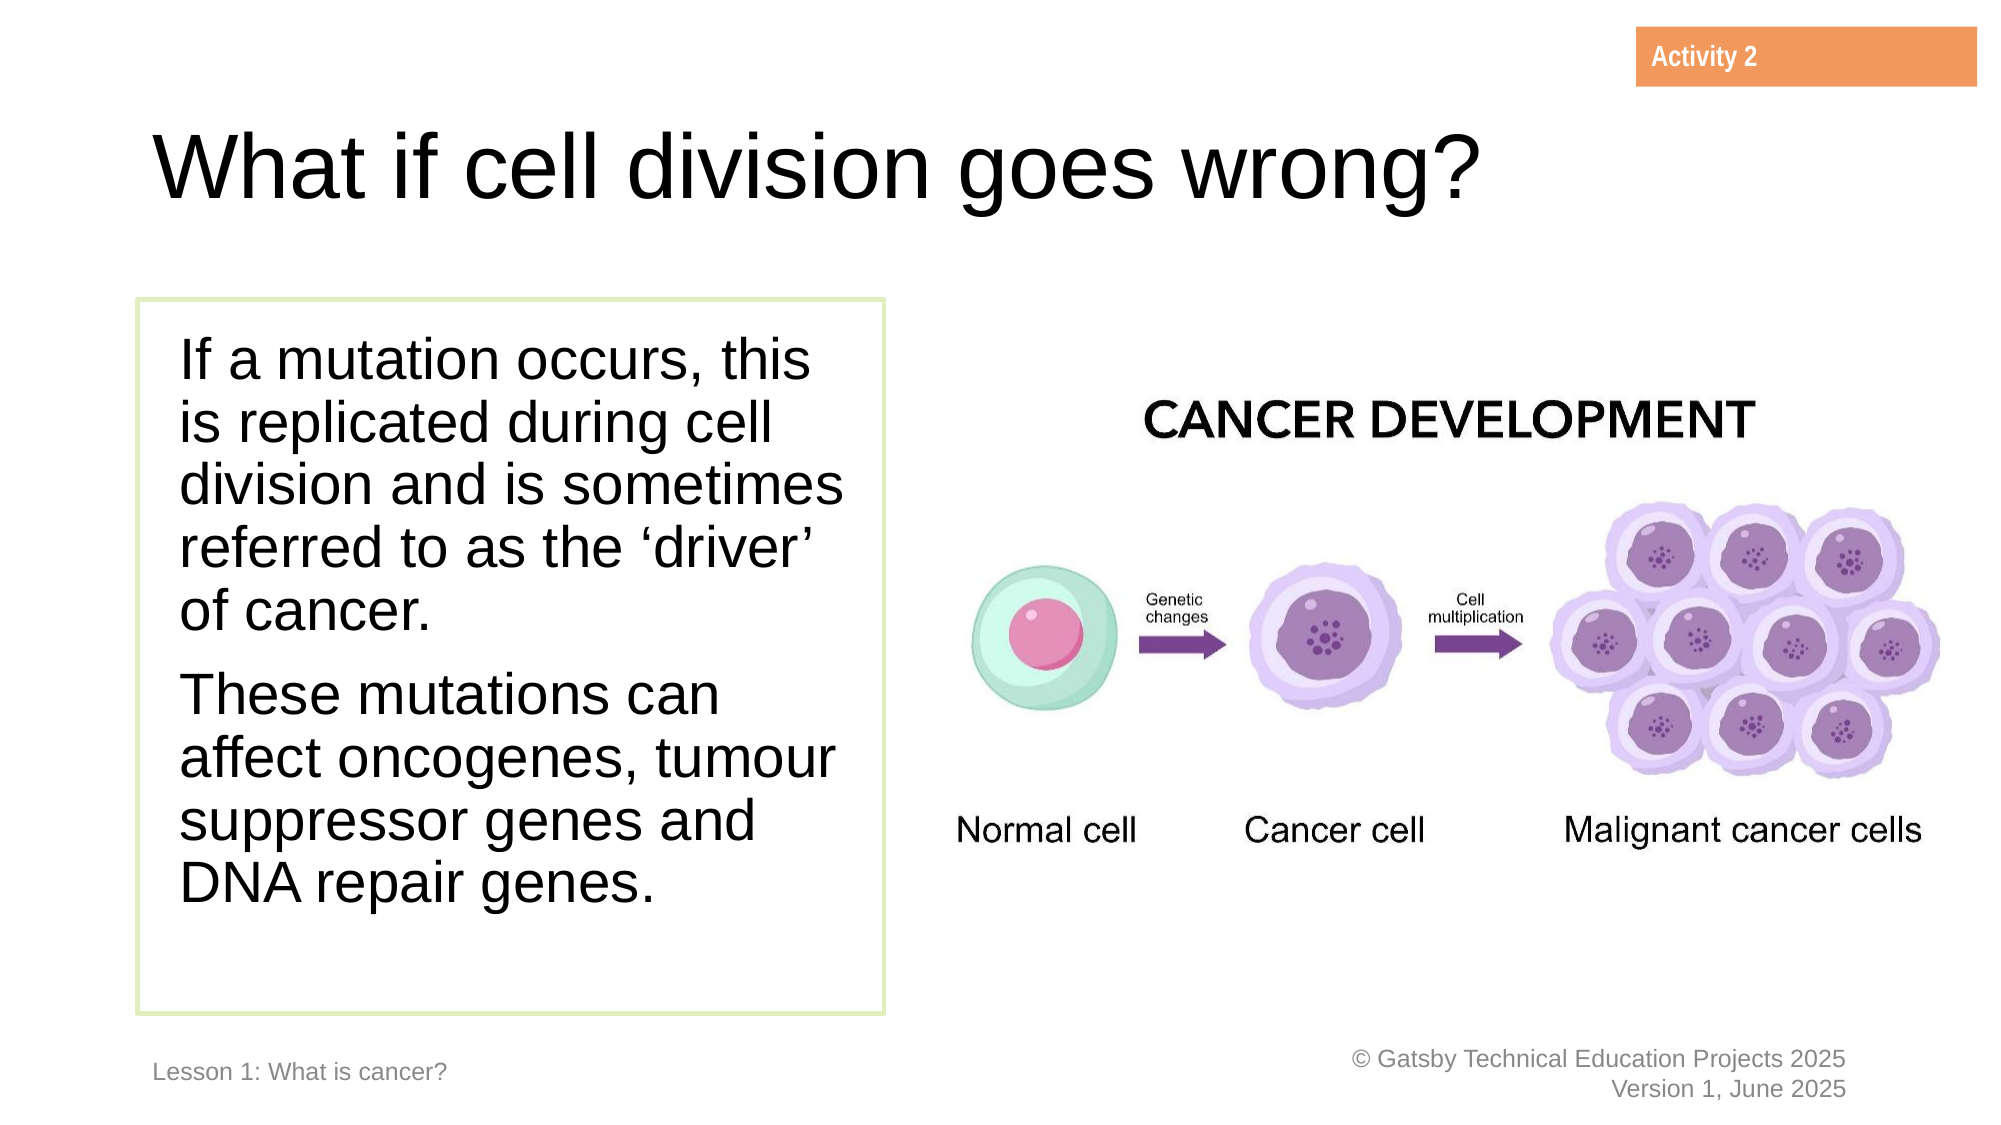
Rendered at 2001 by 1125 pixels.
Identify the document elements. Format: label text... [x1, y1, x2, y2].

picture [900, 331, 2000, 924]
list Activity 2 [1636, 26, 1978, 87]
title What if cell division goes wrong? [137, 59, 1863, 278]
list If a mutation occurs, this is replicated during cell division and is sometimes referred to as the ‘driver’ of cancer. These mutations can affect oncogenes, tumour suppressor genes and DNA repair genes. [135, 297, 886, 1016]
list Lesson 1: What is cancer? [137, 1042, 829, 1103]
